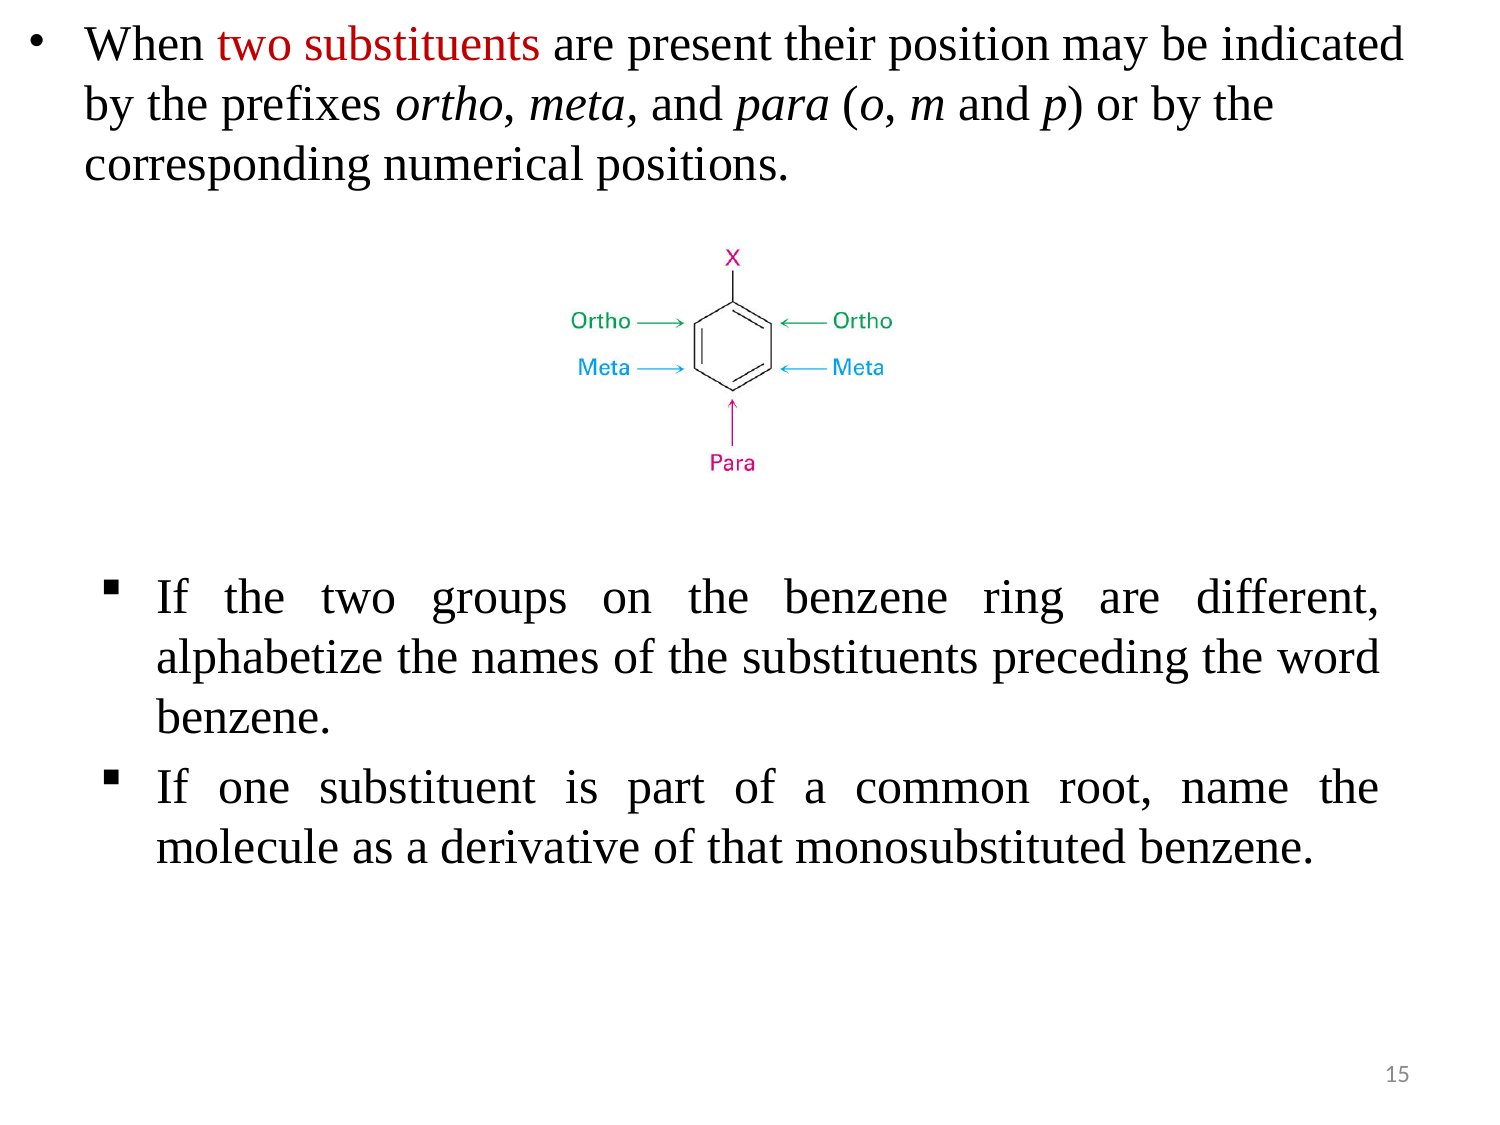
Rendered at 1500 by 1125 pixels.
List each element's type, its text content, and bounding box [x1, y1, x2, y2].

slide_number 15 [1074, 1042, 1425, 1103]
picture [569, 246, 912, 489]
text_box If the two groups on the benzene ring are different, alphabetize the names of the substituents preceding the word benzene. If one substituent is part of a common root, name the molecule as a derivative of that monosubstituted benzene. [85, 556, 1397, 882]
text_box When two substituents are present their position may be indicated by the prefixes ortho, meta, and para (o, m and p) or by the corresponding numerical positions. [0, 2, 1436, 198]
